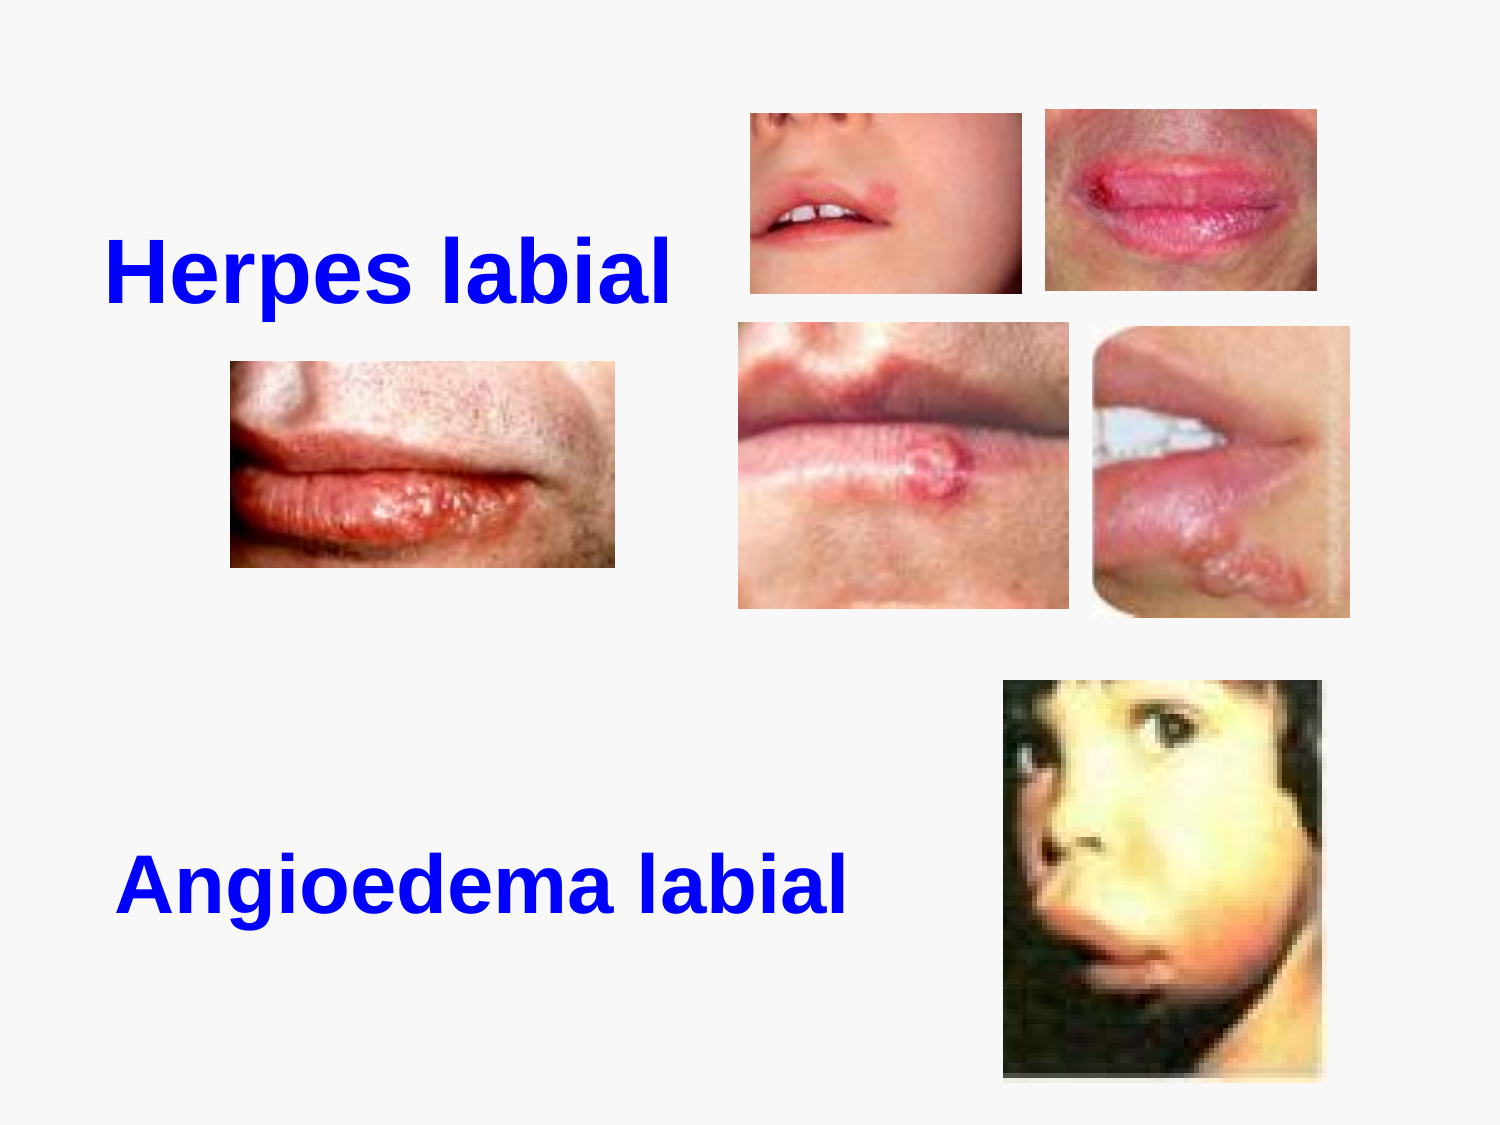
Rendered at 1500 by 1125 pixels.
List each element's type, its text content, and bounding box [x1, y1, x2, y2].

picture [1092, 325, 1350, 618]
text_box Angioedema labial [100, 786, 951, 975]
picture [737, 322, 1070, 609]
picture [229, 361, 615, 568]
picture [1045, 109, 1318, 292]
title Herpes labial [88, 172, 939, 361]
picture [749, 113, 1022, 294]
picture [1002, 680, 1327, 1083]
